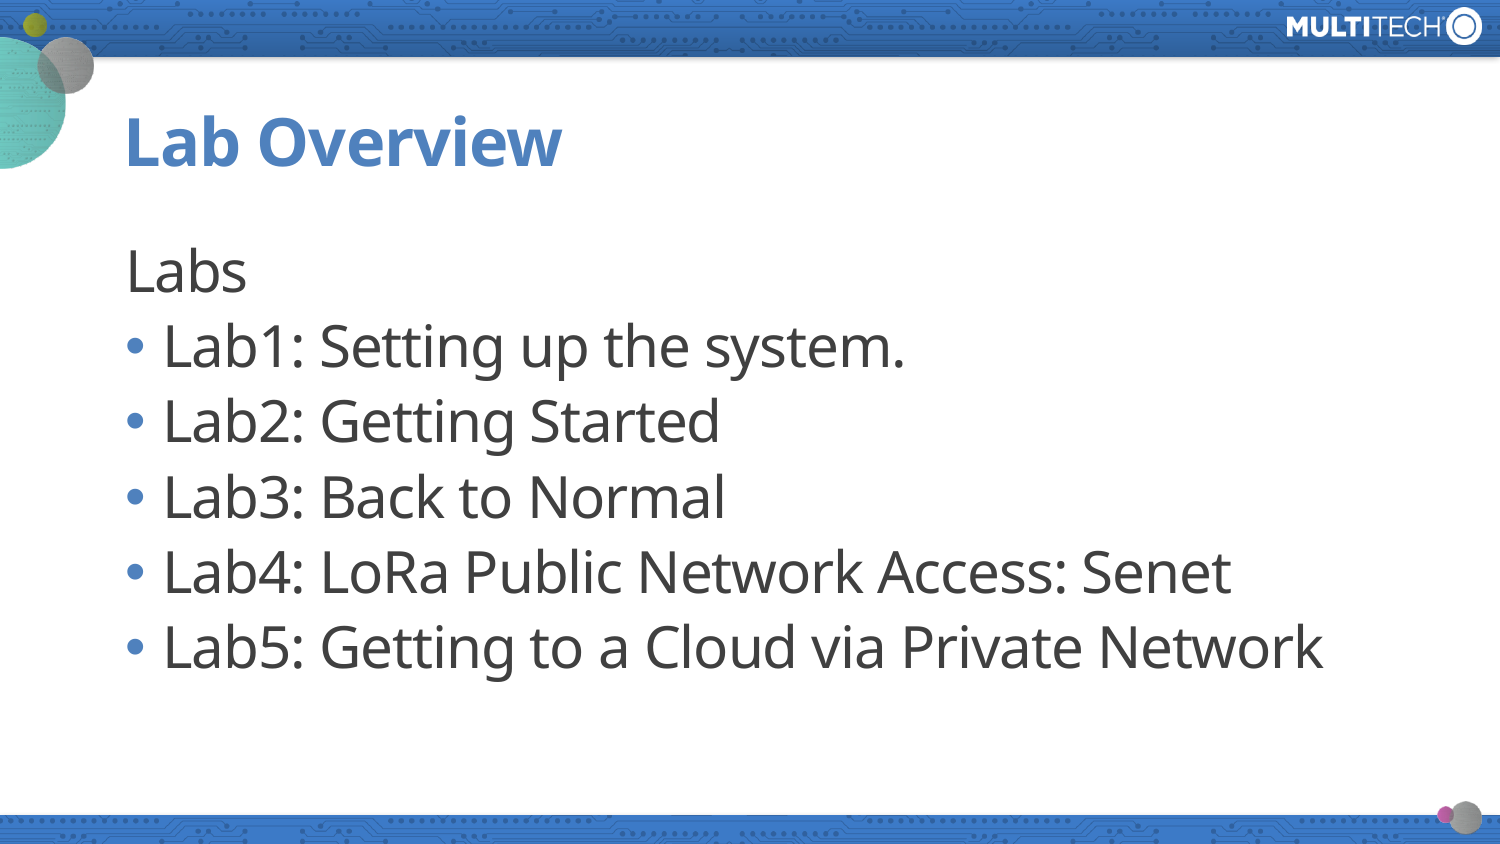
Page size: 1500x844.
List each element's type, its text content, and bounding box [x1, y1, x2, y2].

list Labs Lab1: Setting up the system. Lab2: Getting Started Lab3: Back to Normal Lab4: LoRa Public Network Access: Senet Lab5: Getting to a Cloud via Private Network [87, 234, 1475, 797]
picture [0, 0, 1500, 169]
title Lab Overview [87, 71, 1475, 213]
picture [0, 801, 1500, 844]
